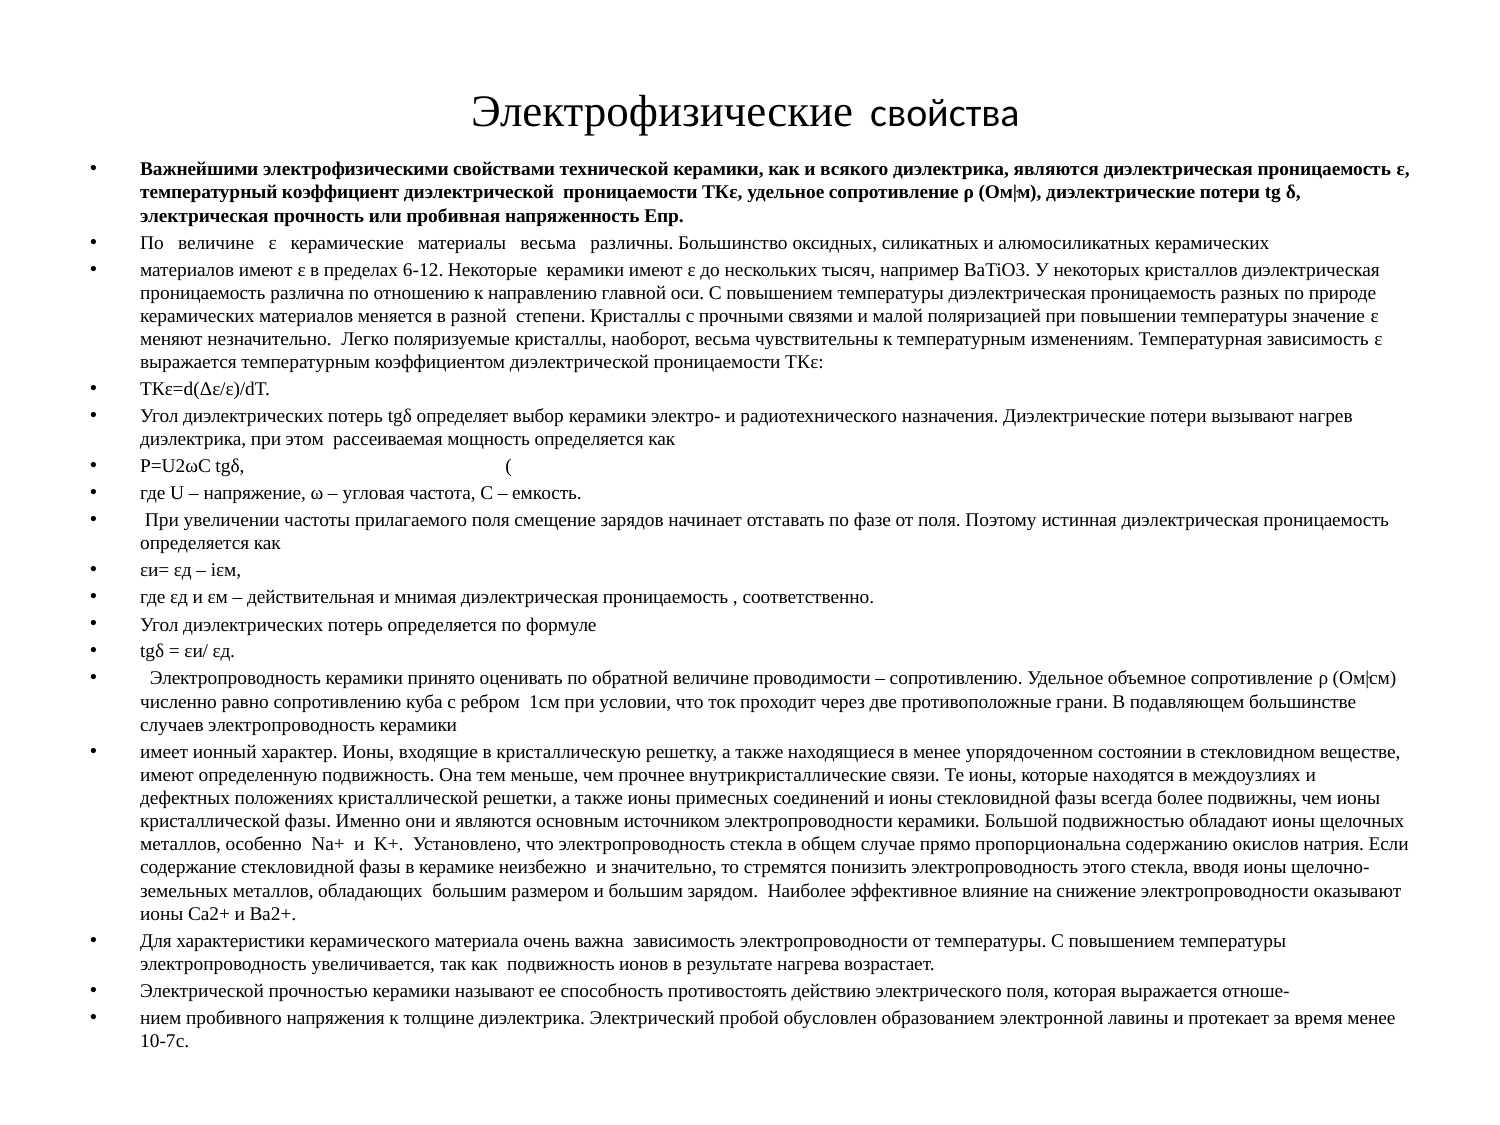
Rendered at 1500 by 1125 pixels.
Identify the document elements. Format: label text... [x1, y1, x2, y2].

list Важнейшими электрофизическими свойствами технической керамики, как и всякого диэлектрика, являются диэлектрическая проницаемость ε, температурный коэффициент диэлектрической проницаемости ТКε, удельное сопротивление ρ (Ом|ּм), диэлектрические потери tg δ, электрическая прочность или пробивная напряженность Епр. По величине ε керамические материалы весьма различны. Большинство оксидных, силикатных и алюмосиликатных керамических материалов имеют ε в пределах 6-12. Некоторые керамики имеют ε до нескольких тысяч, например ВаTiO3. У некоторых кристаллов диэлектрическая проницаемость различна по отношению к направлению главной оси. С повышением температуры диэлектрическая проницаемость разных по природе керамических материалов меняется в разной степени. Кристаллы с прочными связями и малой поляризацией при повышении температуры значение ε меняют незначительно. Легко поляризуемые кристаллы, наоборот, весьма чувствительны к температурным изменениям. Температурная зависимость ε выражается температурным коэффициентом диэлектрической проницаемости ТКε: ТКε=d(Δε/ε)/dT. Угол диэлектрических потерь tgδ определяет выбор керамики электро- и радиотехнического назначения. Диэлектрические потери вызывают нагрев диэлектрика, при этом рассеиваемая мощность определяется как P=U2ωC tgδ, ( где U – напряжение, ω – угловая частота, С – емкость. При увеличении частоты прилагаемого поля смещение зарядов начинает отставать по фазе от поля. Поэтому истинная диэлектрическая проницаемость определяется как εи= εд – iεм, где εд и εм – действительная и мнимая диэлектрическая проницаемость , соответственно. Угол диэлектрических потерь определяется по формуле tgδ = εи/ εд. Электропроводность керамики принято оценивать по обратной величине проводимости – сопротивлению. Удельное объемное сопротивление ρ (Ом|ּсм) численно равно сопротивлению куба с ребром 1см при условии, что ток проходит через две противоположные грани. В подавляющем большинстве случаев электропроводность керамики имеет ионный характер. Ионы, входящие в кристаллическую решетку, а также находящиеся в менее упорядоченном состоянии в стекловидном веществе, имеют определенную подвижность. Она тем меньше, чем прочнее внутрикристаллические связи. Те ионы, которые находятся в междоузлиях и дефектных положениях кристаллической решетки, а также ионы примесных соединений и ионы стекловидной фазы всегда более подвижны, чем ионы кристаллической фазы. Именно они и являются основным источником электропроводности керамики. Большой подвижностью обладают ионы щелочных металлов, особенно Nа+ и K+. Установлено, что электропроводность стекла в общем случае прямо пропорциональна содержанию окислов натрия. Если содержание стекловидной фазы в керамике неизбежно и значительно, то стремятся понизить электропроводность этого стекла, вводя ионы щелочно-земельных металлов, обладающих большим размером и большим зарядом. Наиболее эффективное влияние на снижение электропроводности оказывают ионы Са2+ и Ва2+. Для характеристики керамического материала очень важна зависимость электропроводности от температуры. С повышением температуры электропроводность увеличивается, так как подвижность ионов в результате нагрева возрастает. Электрической прочностью керамики называют ее способность противостоять действию электрического поля, которая выражается отноше- нием пробивного напряжения к толщине диэлектрика. Электрический пробой обусловлен образованием электронной лавины и протекает за время менее 10-7с. [75, 149, 1425, 1083]
title Электрофизические свойства [75, 45, 1425, 149]
